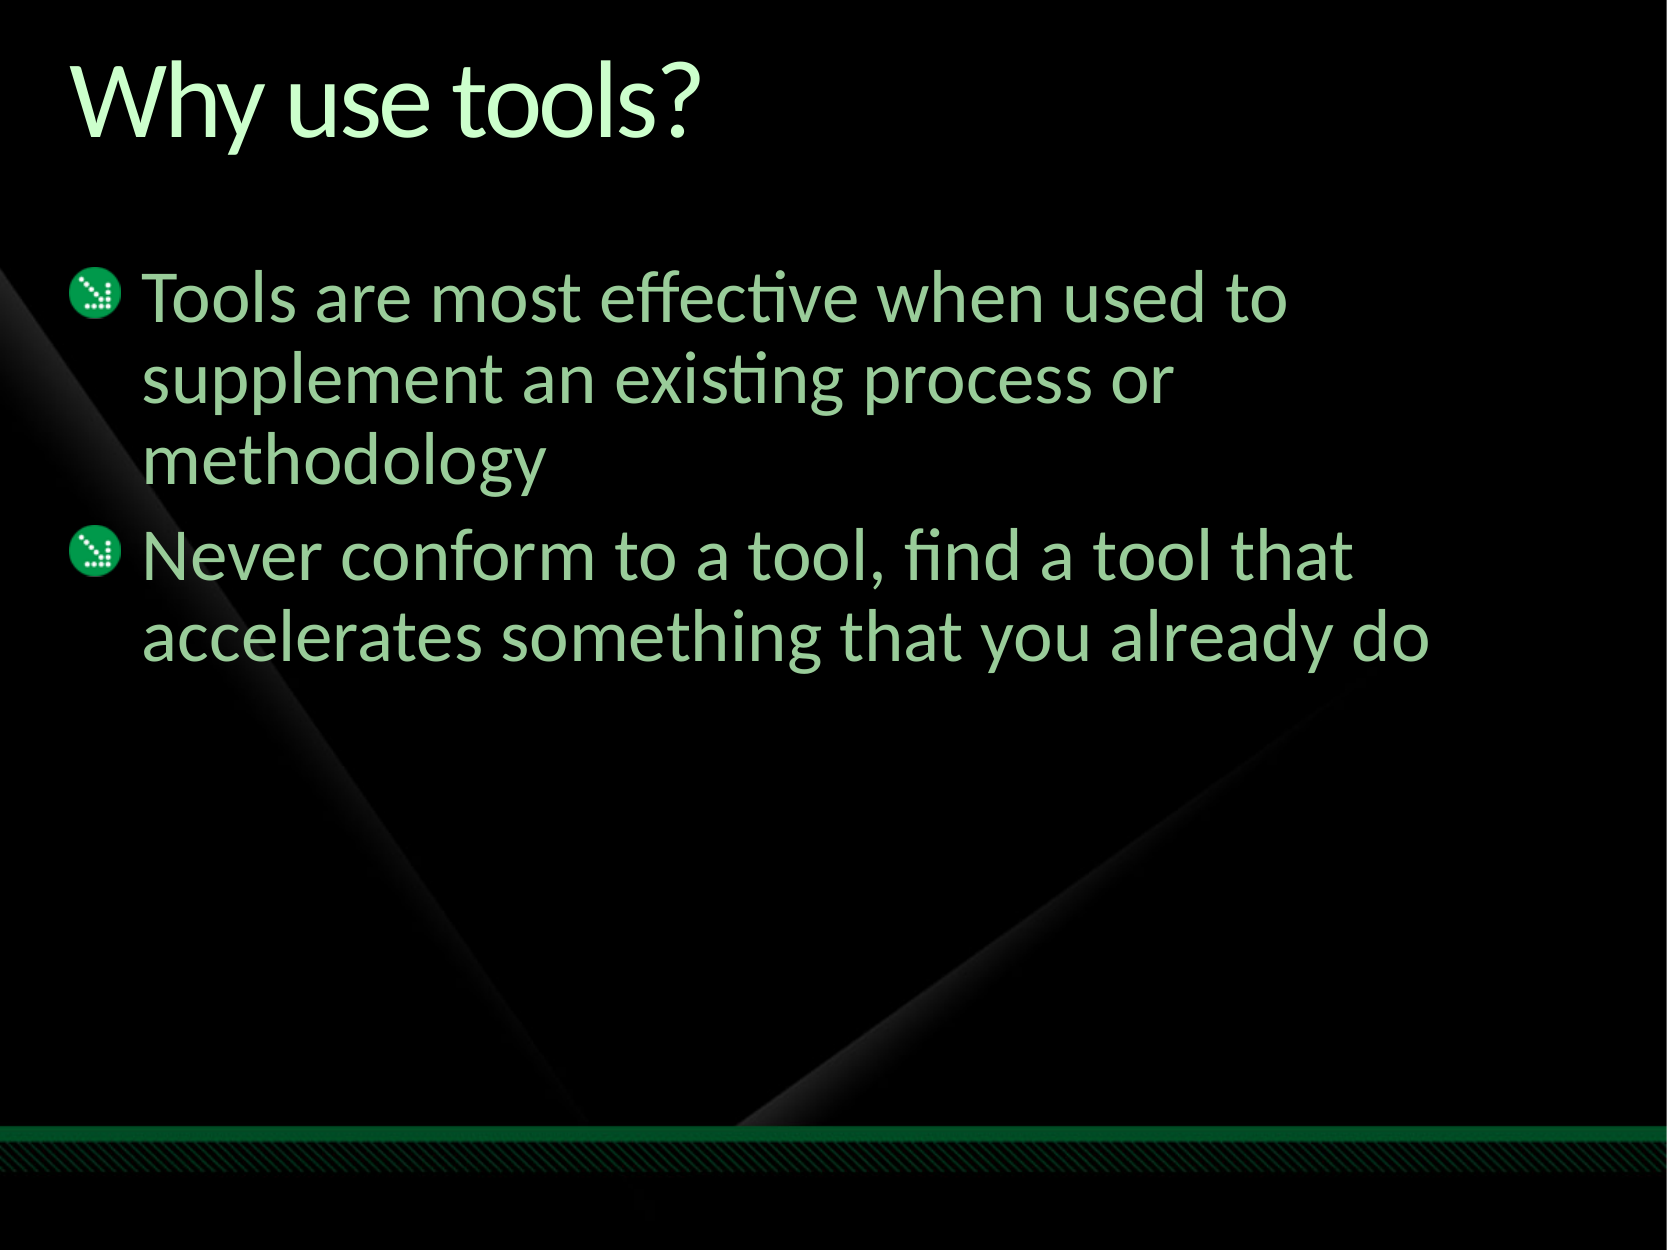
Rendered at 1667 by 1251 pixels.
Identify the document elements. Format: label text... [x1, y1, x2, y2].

picture [0, 0, 1667, 1250]
title Why use tools? [69, 41, 1598, 164]
list Tools are most effective when used to supplement an existing process or methodology Never conform to a tool, find a tool that accelerates something that you already do [69, 257, 1598, 685]
